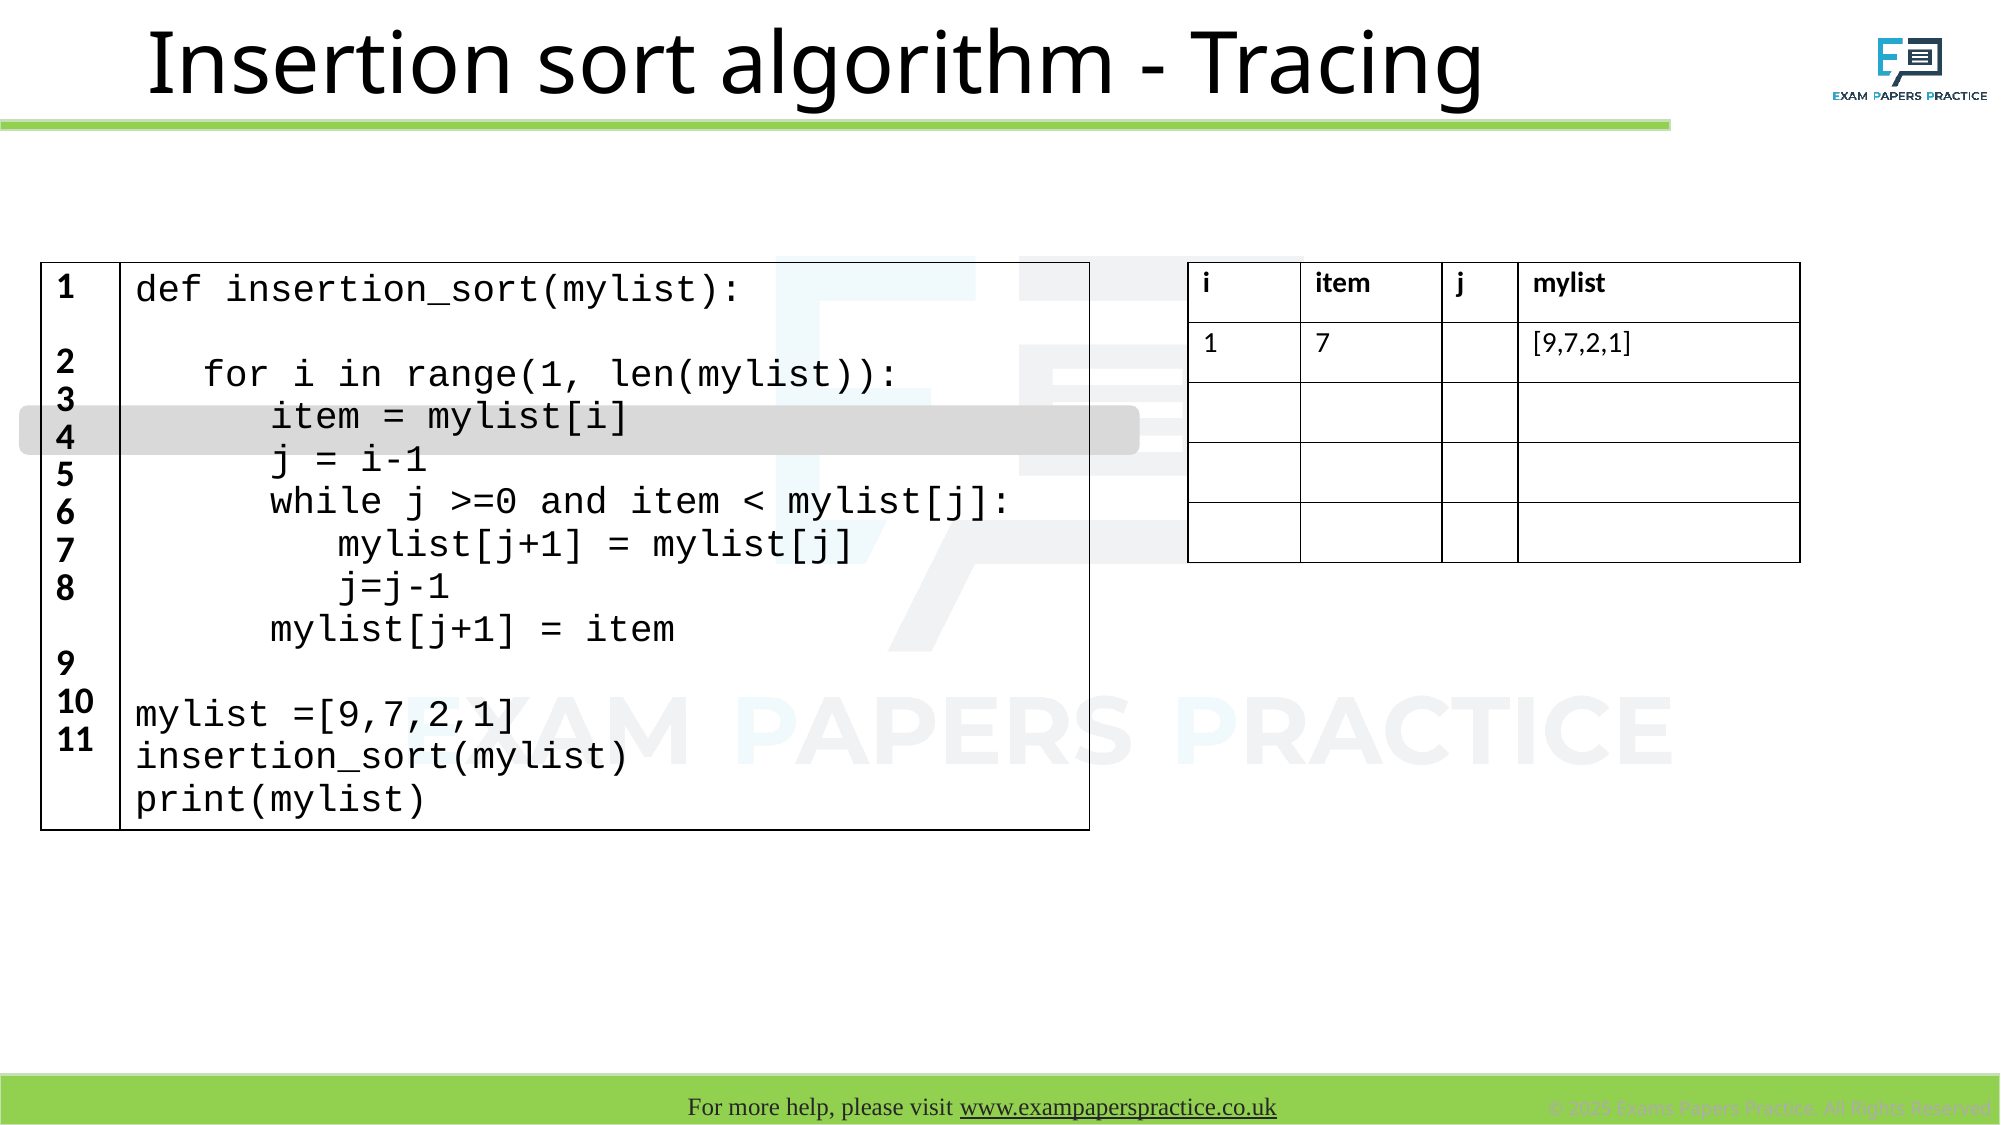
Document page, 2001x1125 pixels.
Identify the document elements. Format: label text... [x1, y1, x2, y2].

table_cell [1443, 443, 1517, 502]
table_header item [1301, 263, 1441, 322]
table_cell [1519, 443, 1799, 502]
table_cell [1301, 503, 1441, 562]
table_cell 7 [1301, 323, 1441, 382]
table_cell [1189, 383, 1300, 442]
title Insertion sort algorithm - Tracing [132, 11, 1858, 121]
table_header mylist [1519, 263, 1799, 322]
table_cell [1301, 443, 1441, 502]
table_cell [1189, 503, 1300, 562]
table_cell [1519, 503, 1799, 562]
table_cell [1443, 323, 1517, 382]
table_cell [1301, 383, 1441, 442]
table_cell [1189, 443, 1300, 502]
table_cell [1443, 503, 1517, 562]
table_cell [9,7,2,1] [1519, 323, 1799, 382]
table_cell [1443, 383, 1517, 442]
text_box [1090, 405, 1140, 455]
text_box [18, 405, 40, 455]
table_cell 1 [1189, 323, 1300, 382]
table_cell [1519, 383, 1799, 442]
table_header def insertion_sort(mylist): for i in range(1, len(mylist)): item = mylist[i] j = i-1 while j >=0 and item < mylist[j]: mylist[j+1] = mylist[j] j=j-1 mylist[j+1] = item mylist =[9,7,2,1] insertion_sort(mylist) print(mylist) [121, 263, 1089, 829]
table_header i [1189, 263, 1300, 322]
table_header j [1443, 263, 1517, 322]
table_header 1 2 3 4 5 6 7 8 9 10 11 [42, 263, 119, 829]
